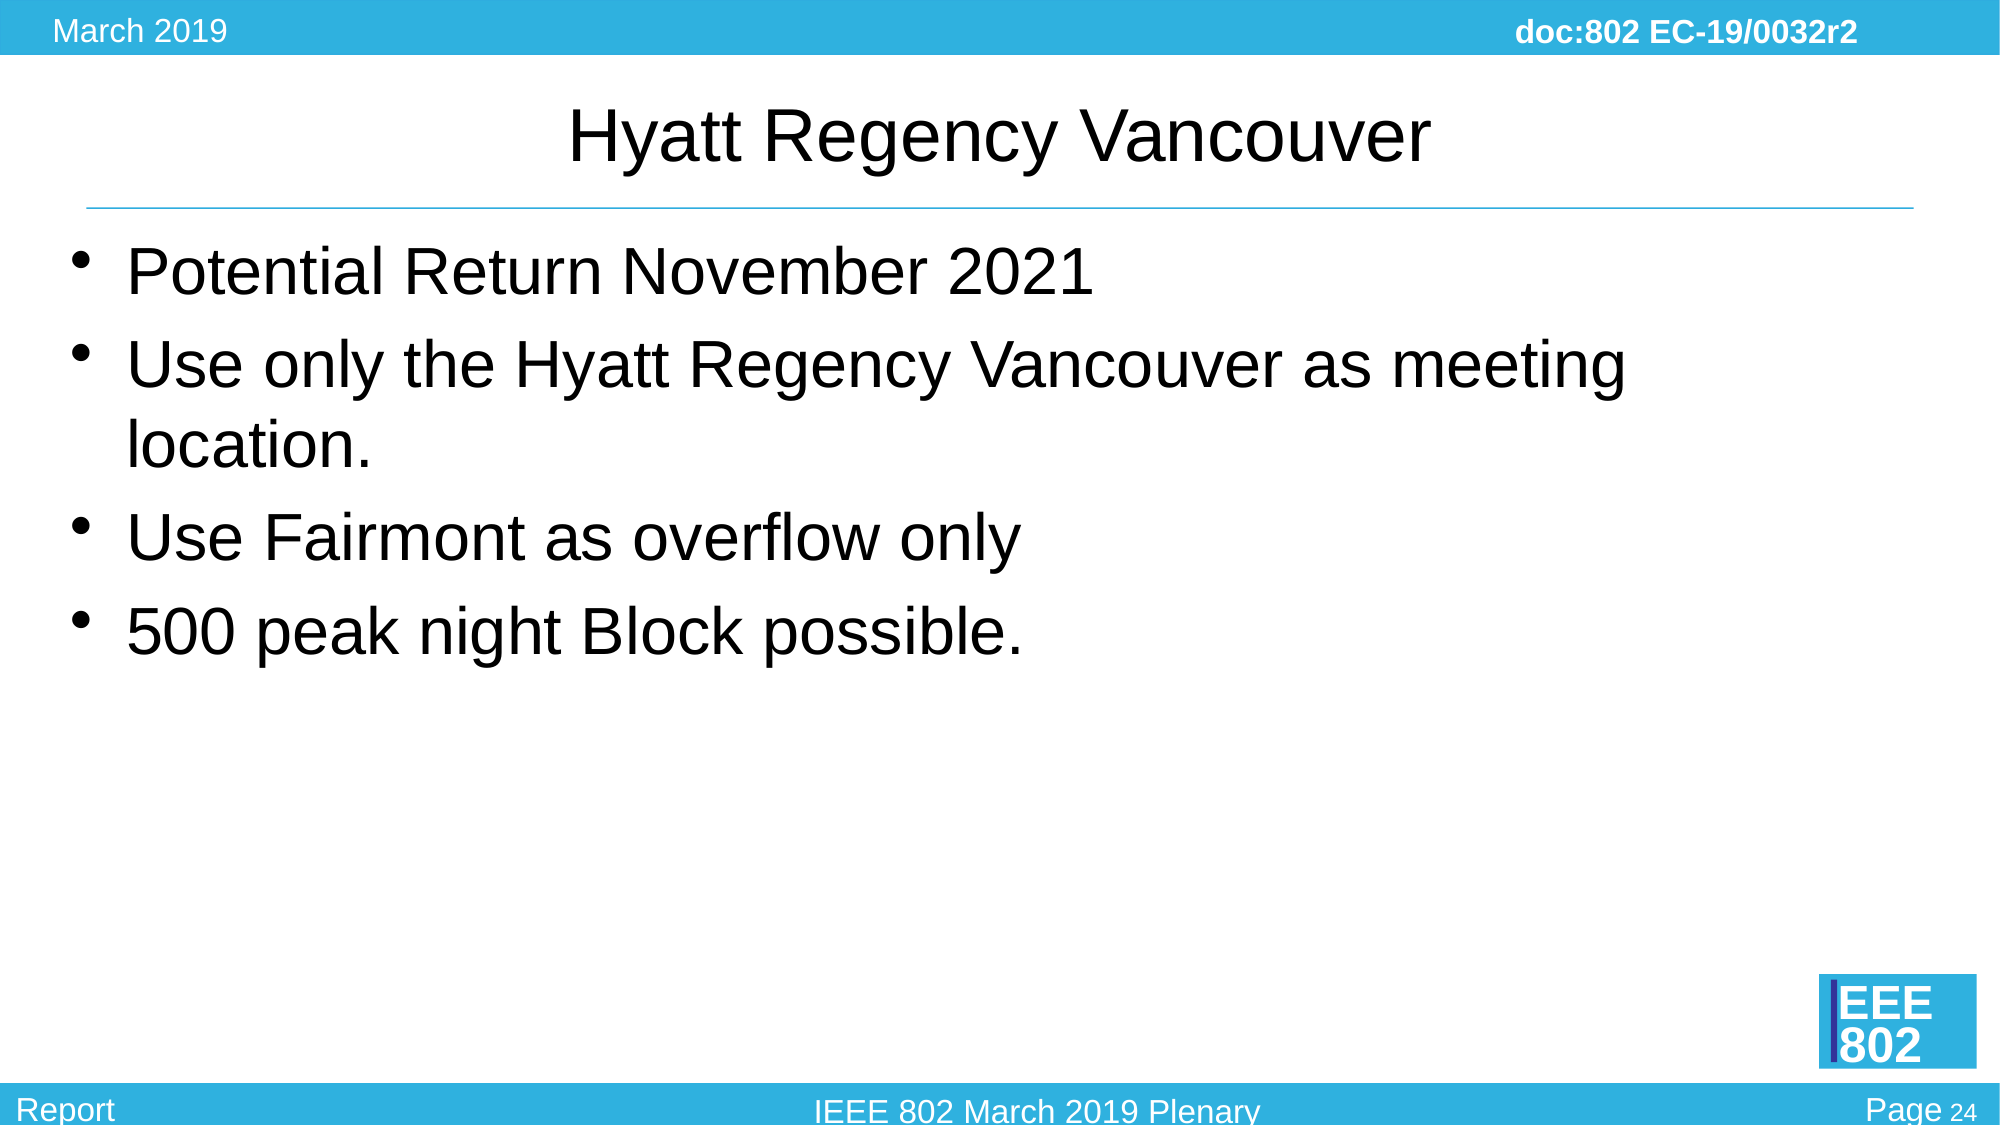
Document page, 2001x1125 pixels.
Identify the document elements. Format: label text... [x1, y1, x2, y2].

title Hyatt Regency Vancouver [99, 66, 1900, 197]
list Potential Return November 2021 Use only the Hyatt Regency Vancouver as meeting location. Use Fairmont as overflow only 500 peak night Block possible. [54, 220, 1855, 963]
